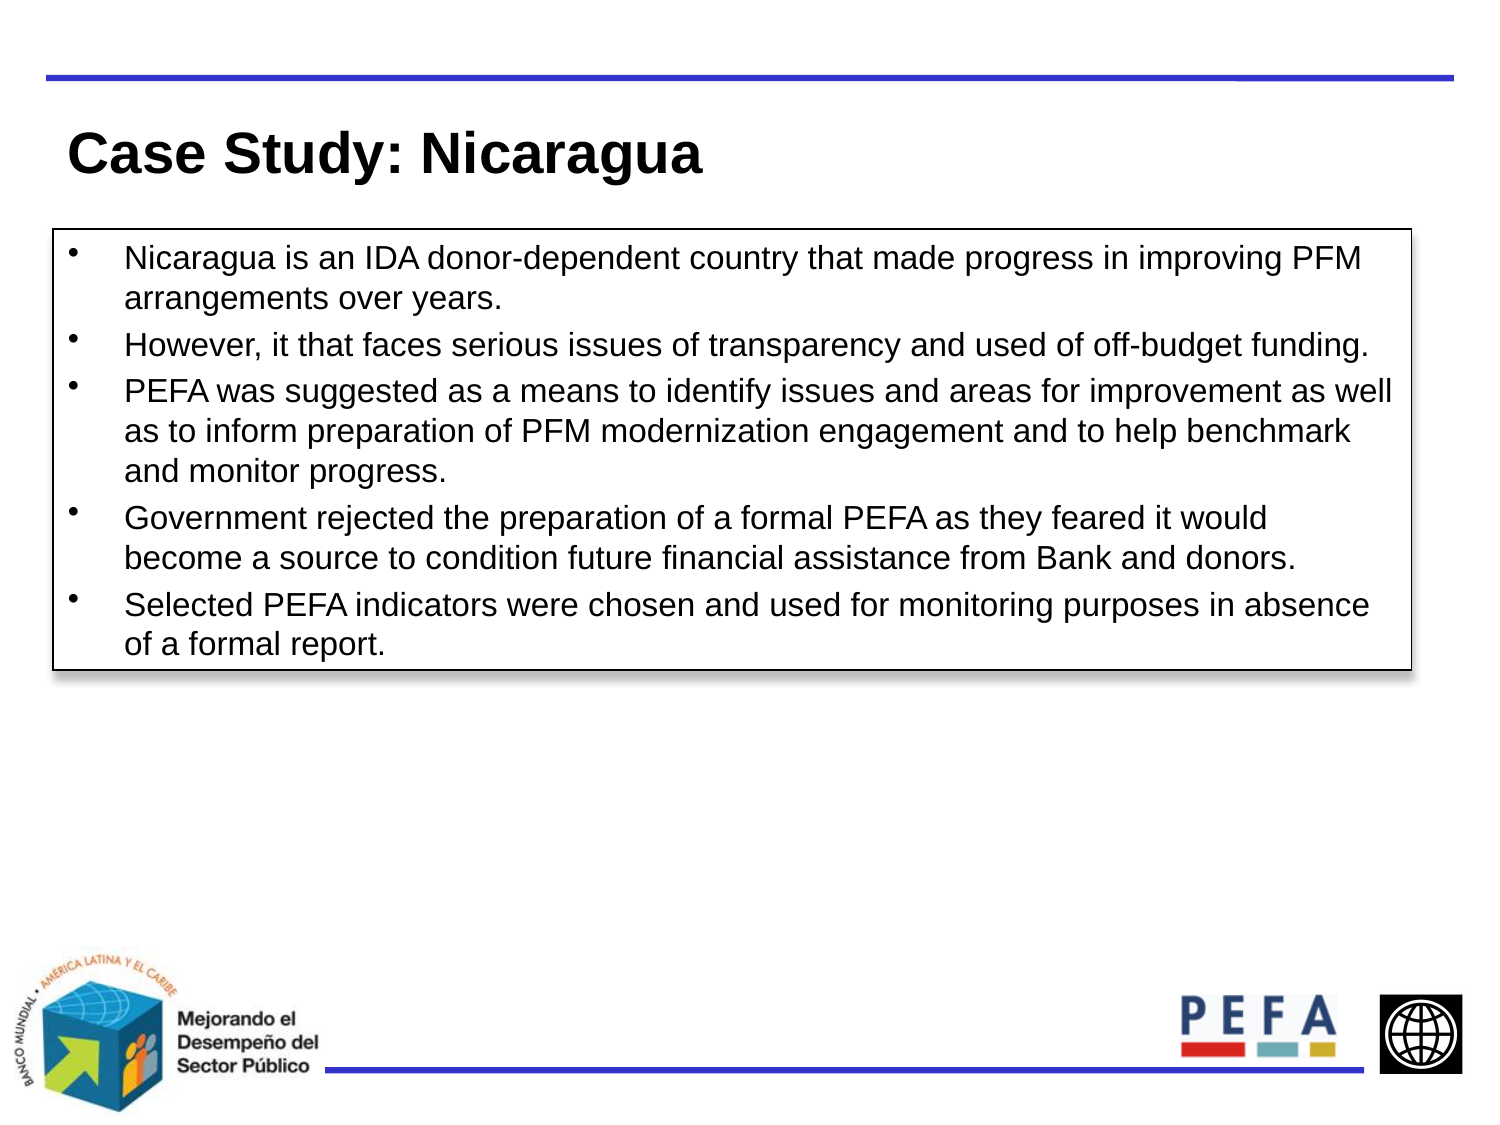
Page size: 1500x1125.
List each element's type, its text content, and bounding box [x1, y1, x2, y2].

picture [5, 946, 325, 1118]
text_box Nicaragua is an IDA donor-dependent country that made progress in improving PFM arrangements over years. However, it that faces serious issues of transparency and used of off-budget funding. PEFA was suggested as a means to identify issues and areas for improvement as well as to inform preparation of PFM modernization engagement and to help benchmark and monitor progress. Government rejected the preparation of a formal PEFA as they feared it would become a source to condition future financial assistance from Bank and donors. Selected PEFA indicators were chosen and used for monitoring purposes in absence of a formal report. [53, 229, 1412, 670]
text_box Case Study: Nicaragua [53, 101, 1300, 193]
picture [1179, 994, 1353, 1059]
